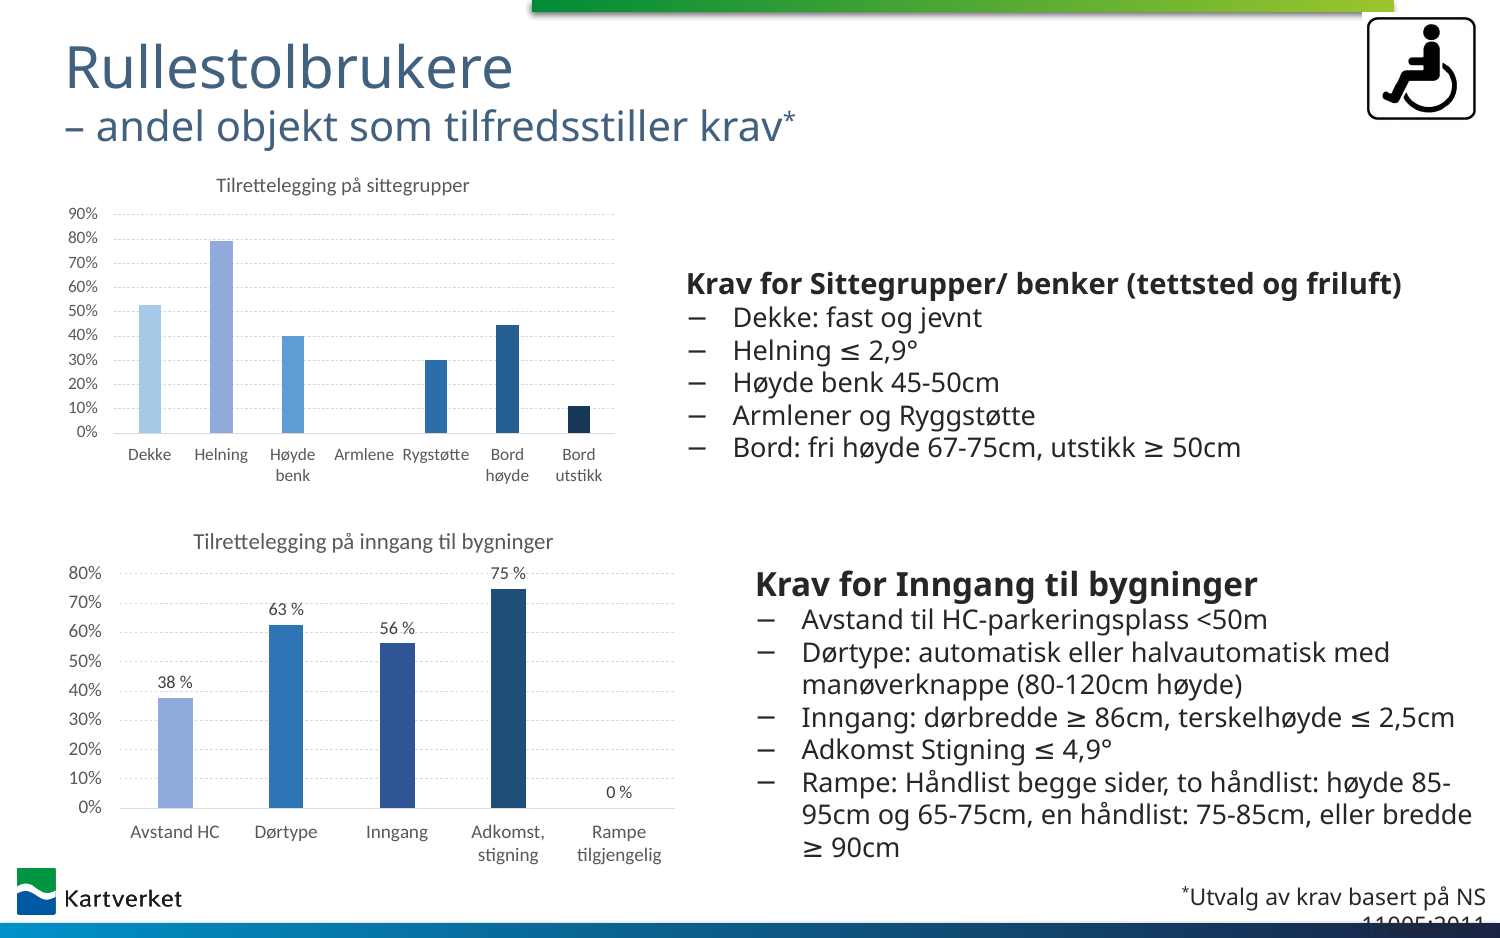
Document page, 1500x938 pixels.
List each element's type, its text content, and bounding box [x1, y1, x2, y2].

picture [62, 166, 625, 492]
text_box Krav for Inngang til bygninger Avstand til HC-parkeringsplass <50m Dørtype: automatisk eller halvautomatisk med manøverknappe (80-120cm høyde) Inngang: dørbredde ≥ 86cm, terskelhøyde ≤ 2,5cm Adkomst Stigning ≤ 4,9° Rampe: Håndlist begge sider, to håndlist: høyde 85-95cm og 65-75cm, en håndlist: 75-85cm, eller bredde ≥ 90cm [740, 555, 1491, 870]
text_box Rullestolbrukere – andel objekt som tilfredsstiller krav* [49, 25, 1431, 158]
picture [62, 520, 686, 874]
text_box *Utvalg av krav basert på NS 11005:2011 [1068, 873, 1500, 938]
text_box Krav for Sittegrupper/ benker (tettsted og friluft) Dekke: fast og jevnt Helning ≤ 2,9° Høyde benk 45-50cm Armlener og Ryggstøtte Bord: fri høyde 67-75cm, utstikk ≥ 50cm [670, 258, 1418, 471]
picture [1362, 12, 1481, 126]
